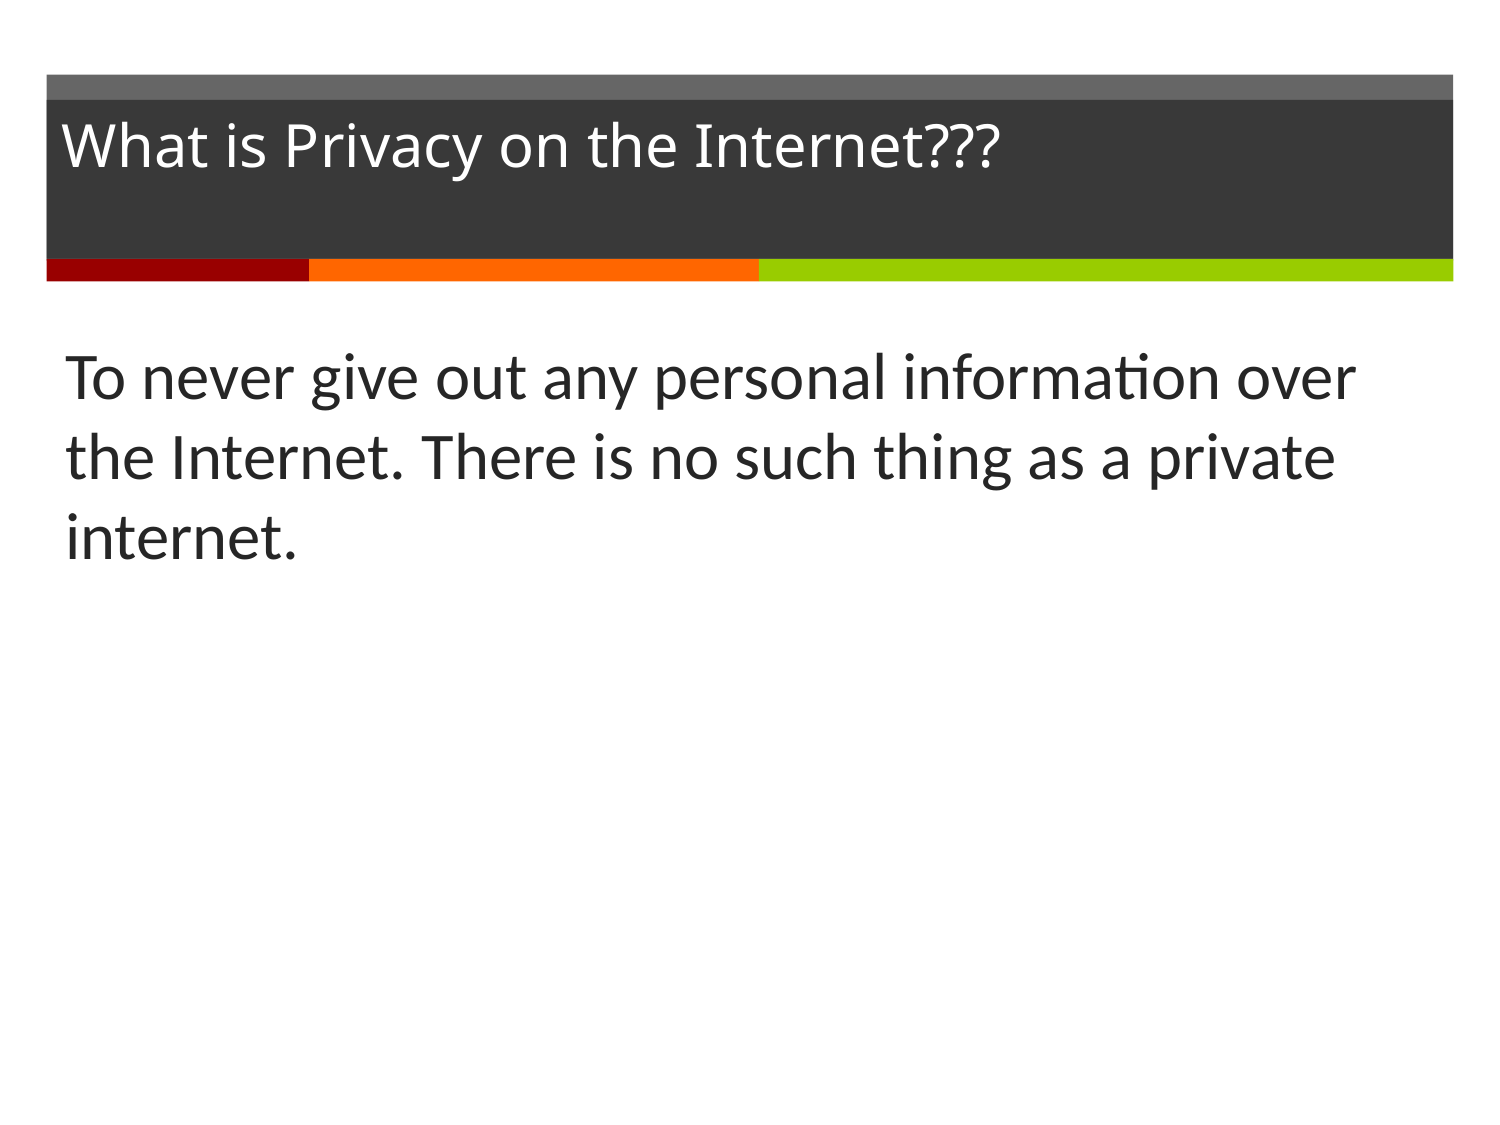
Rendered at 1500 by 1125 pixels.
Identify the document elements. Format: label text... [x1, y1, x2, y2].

list To never give out any personal information over the Internet. There is no such thing as a private internet. [50, 324, 1438, 980]
title What is Privacy on the Internet??? [46, 99, 1454, 259]
